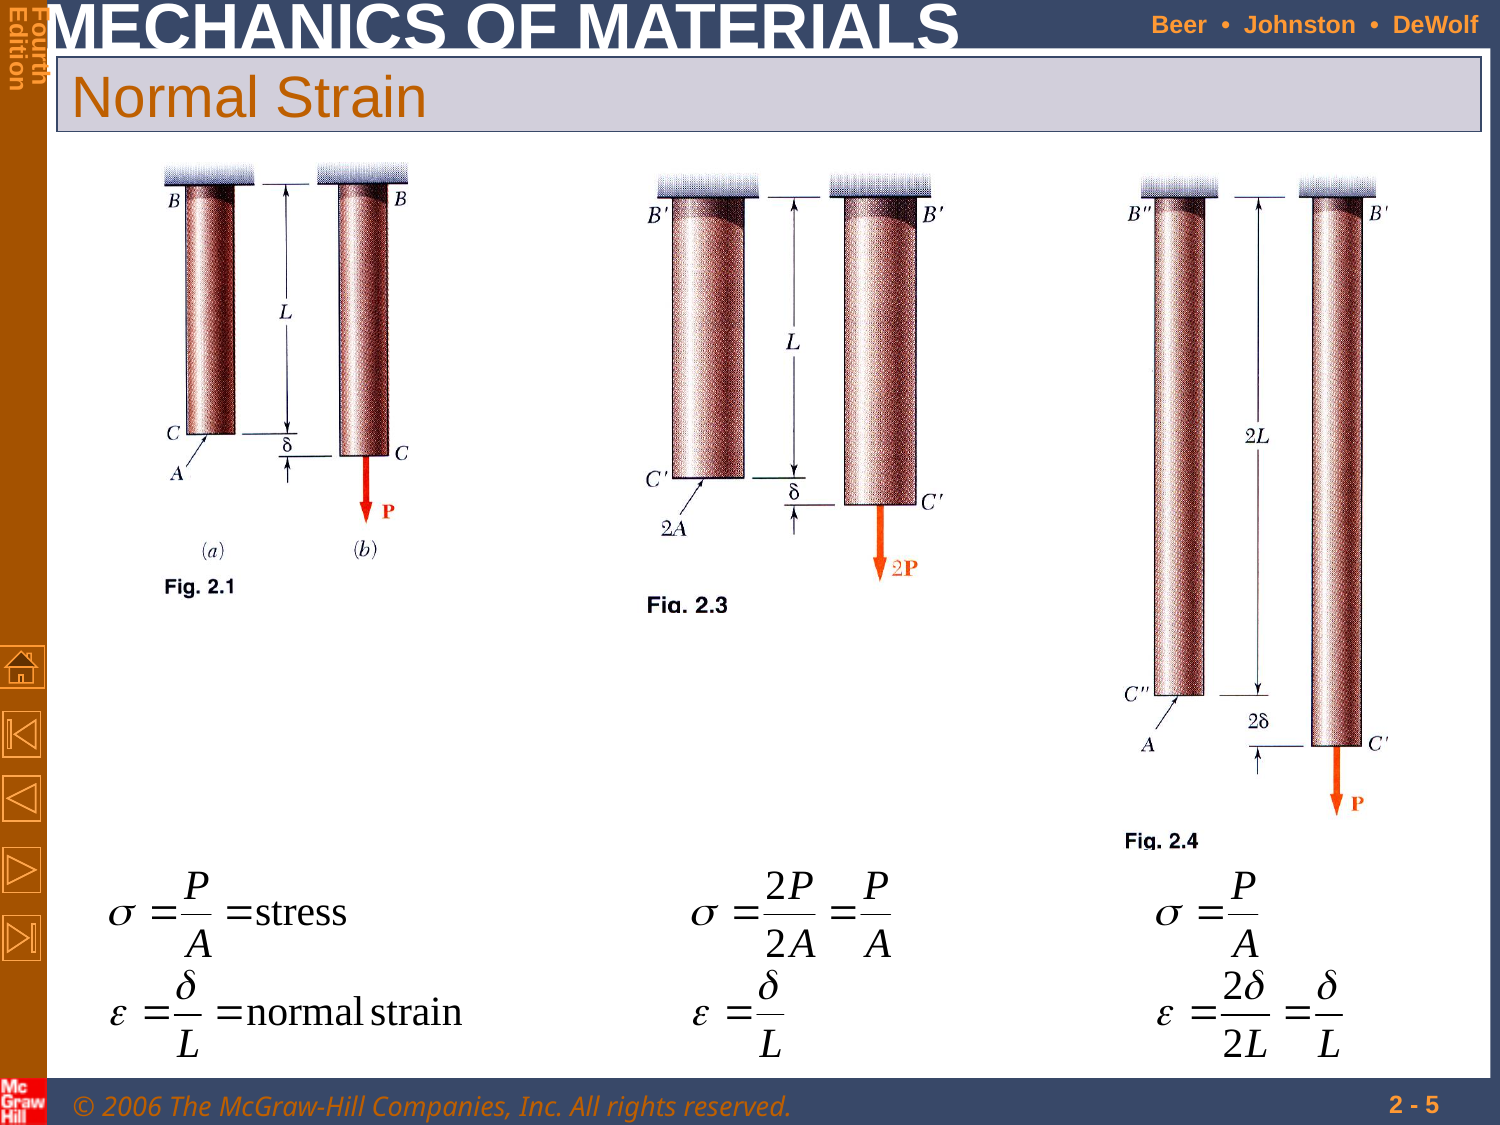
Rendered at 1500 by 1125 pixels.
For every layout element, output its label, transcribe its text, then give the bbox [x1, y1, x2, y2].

slide_number 2 - 5 [1304, 1080, 1455, 1119]
picture [0, 1078, 47, 1125]
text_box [105, 162, 469, 1063]
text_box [637, 162, 948, 1063]
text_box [1112, 162, 1389, 1063]
title Normal Strain [56, 56, 1482, 132]
